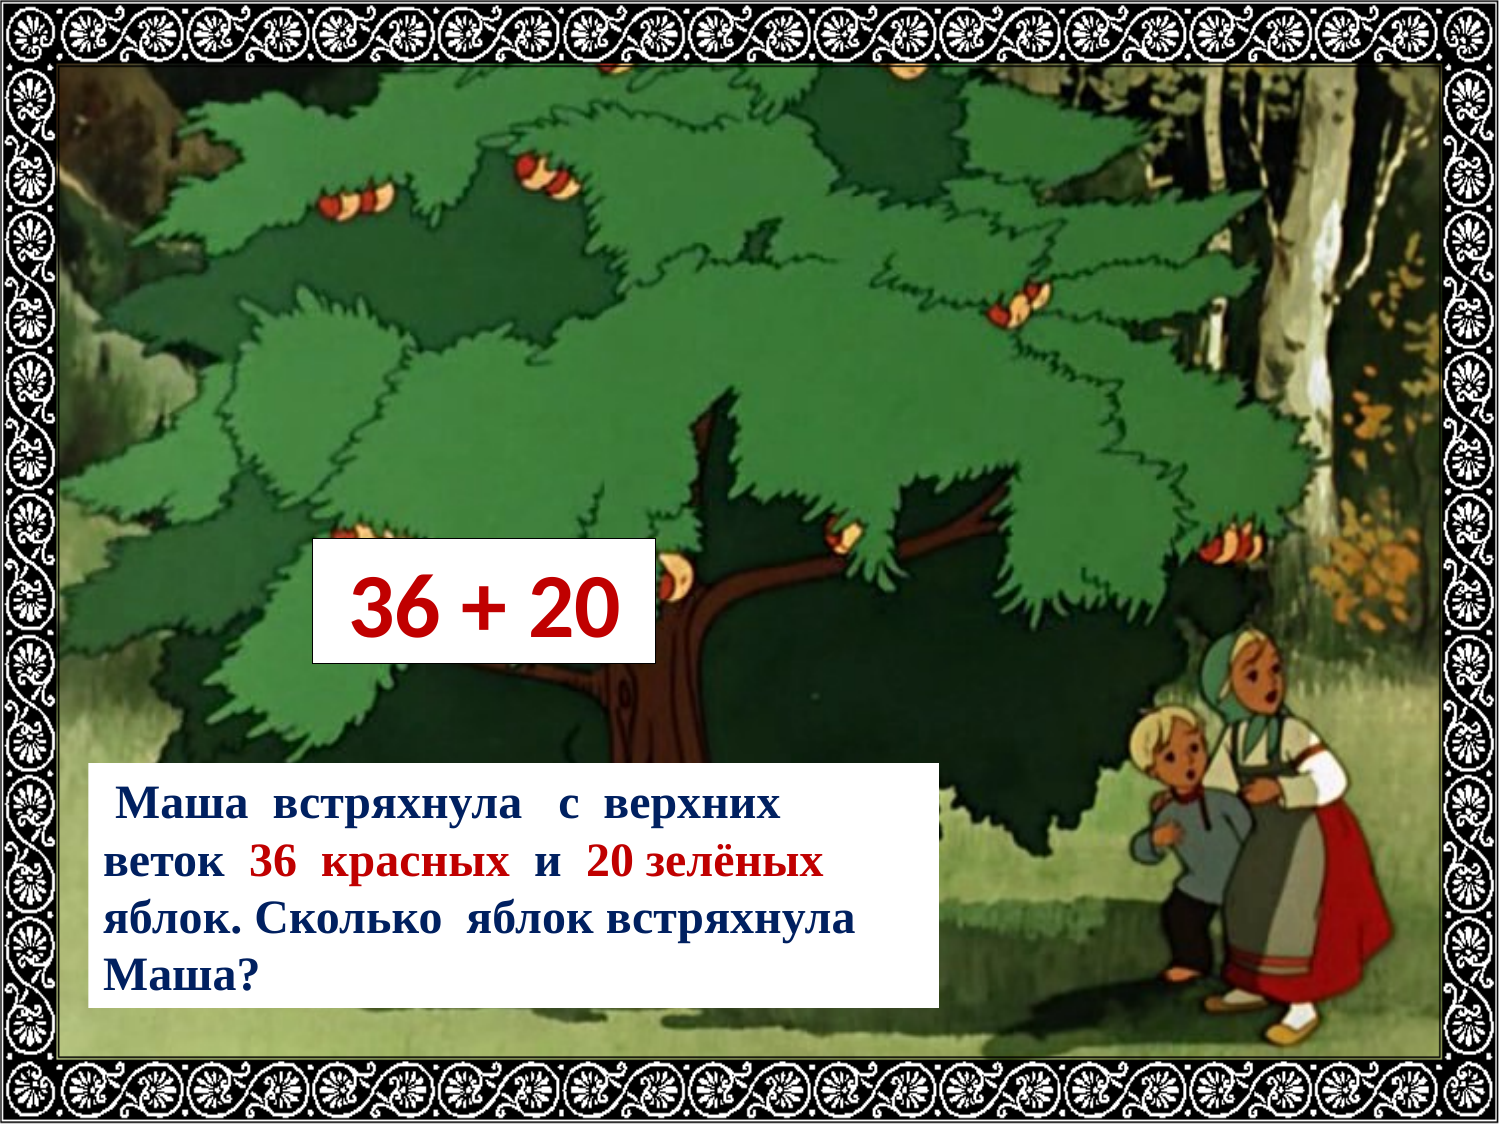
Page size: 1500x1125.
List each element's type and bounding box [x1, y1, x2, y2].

list [0, 0, 1500, 1125]
